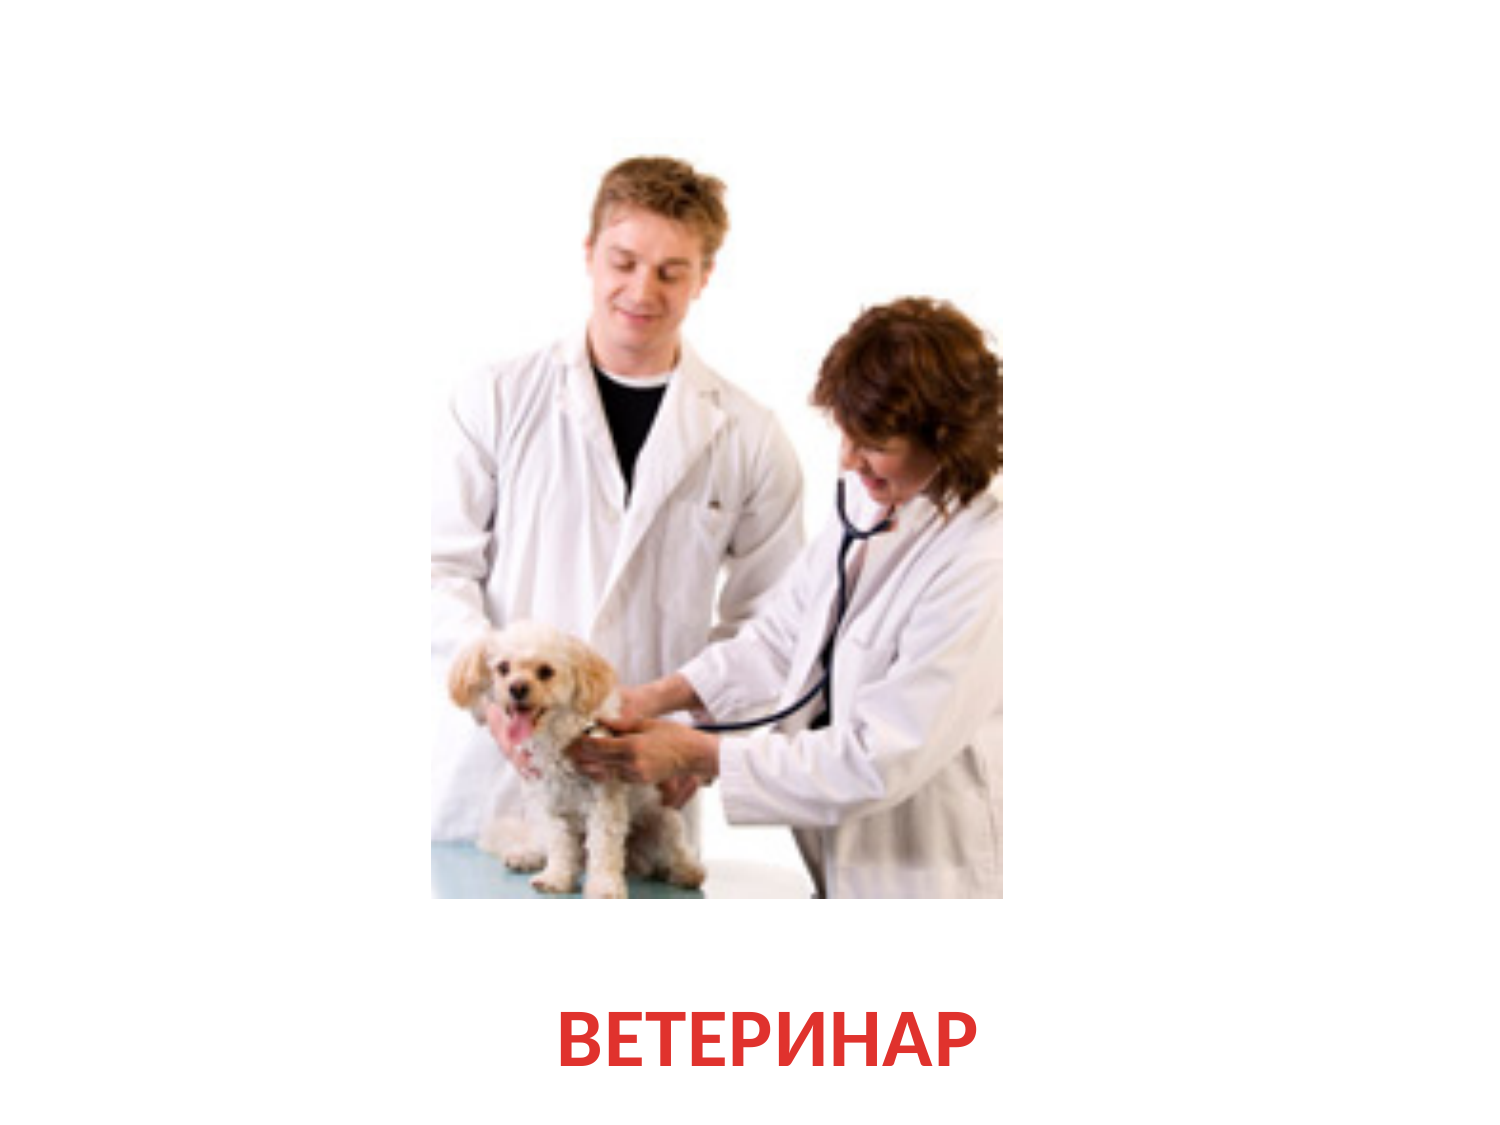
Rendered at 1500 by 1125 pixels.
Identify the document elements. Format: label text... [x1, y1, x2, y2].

picture [430, 136, 1003, 900]
text_box ВЕТЕРИНАР [407, 975, 1128, 1091]
